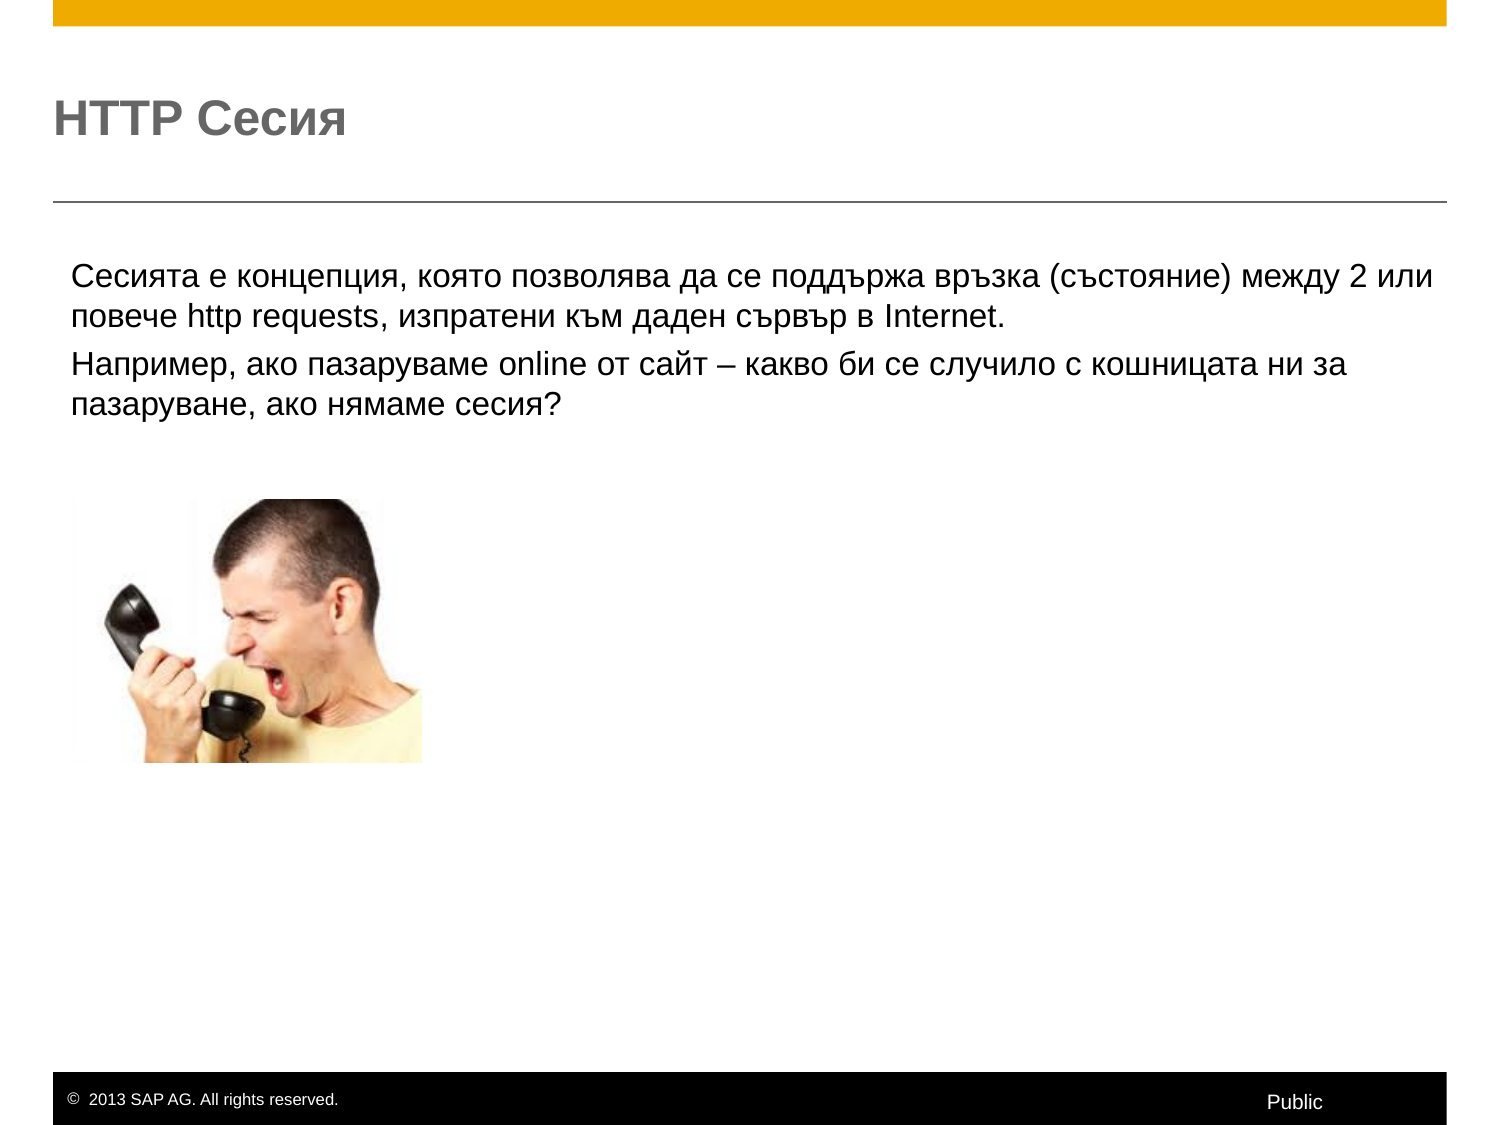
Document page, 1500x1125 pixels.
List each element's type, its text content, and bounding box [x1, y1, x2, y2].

list Сесията е концепция, която позволява да се поддържа връзка (състояние) между 2 или повече http requests, изпратени към даден сървър в Internet. Например, ако пазаруваме online от сайт – какво би се случило с кошницата ни за пазаруване, ако нямаме сесия? [56, 253, 1450, 975]
title HTTP Сесия [53, 53, 1447, 178]
picture [49, 499, 423, 763]
